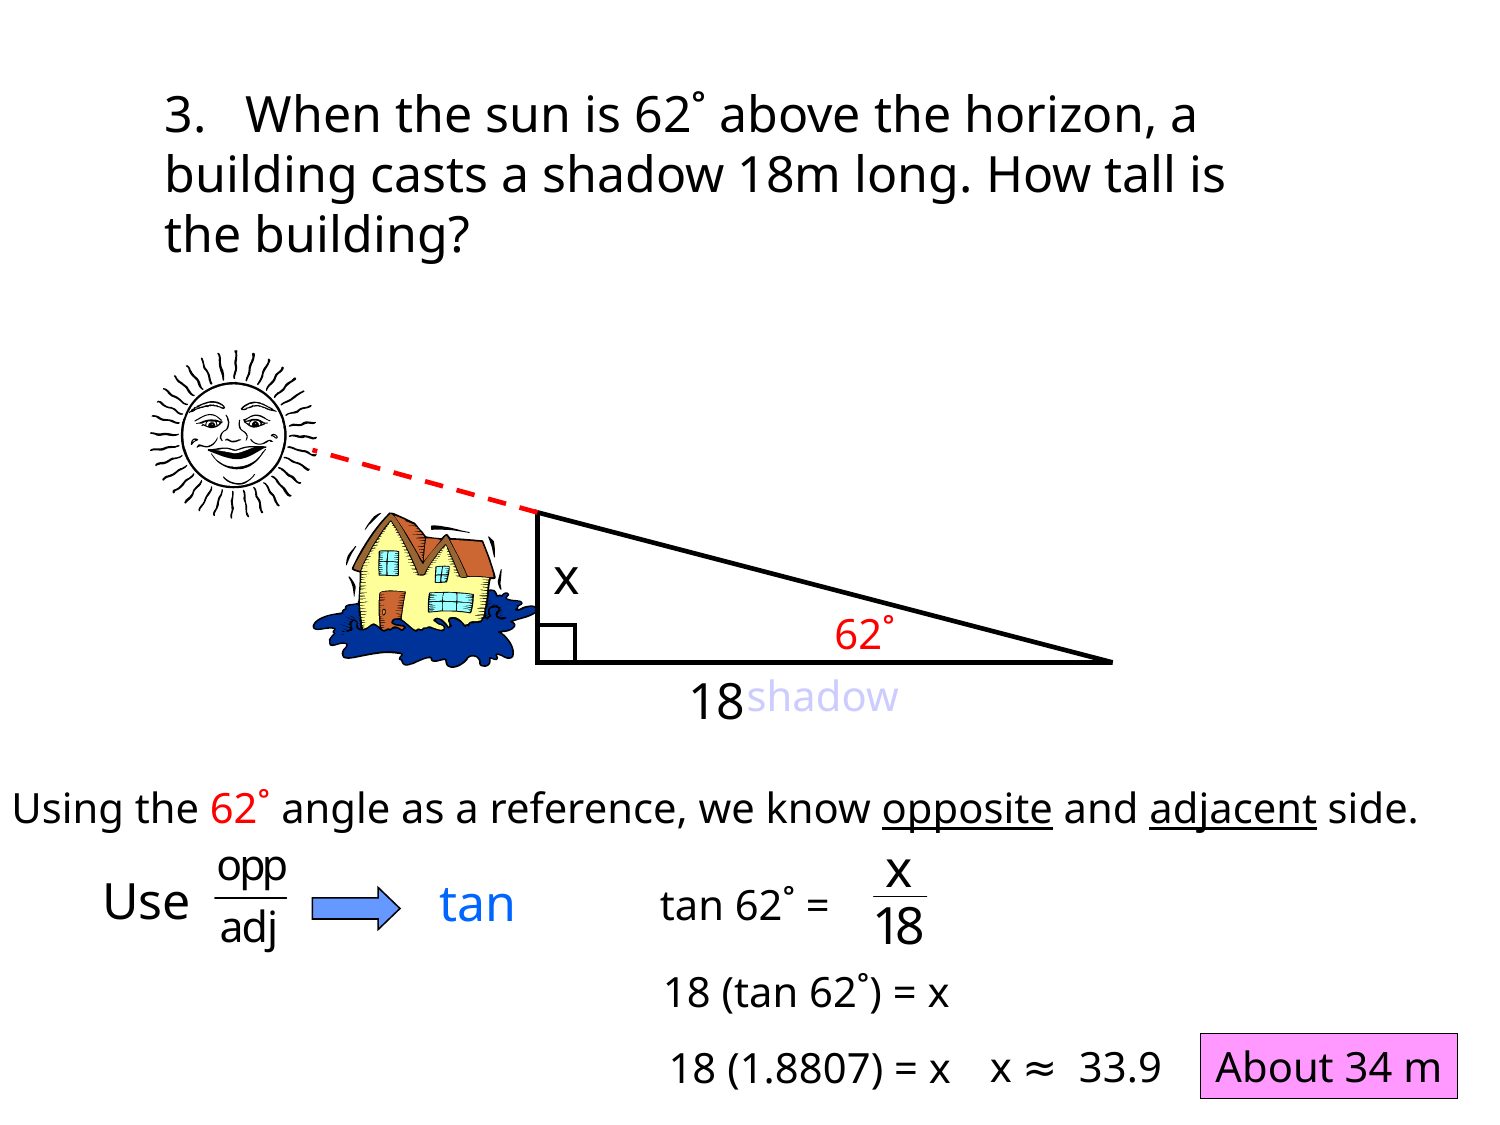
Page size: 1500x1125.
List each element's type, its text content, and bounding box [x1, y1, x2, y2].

text_box tan [424, 863, 531, 939]
text_box [910, 609, 1113, 663]
text_box 62˚ [819, 600, 910, 665]
text_box [538, 512, 874, 663]
text_box tan 62˚ = [645, 871, 856, 936]
text_box 18 (tan 62˚) = x [648, 958, 965, 1024]
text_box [866, 849, 936, 954]
text_box Using the 62˚ angle as a reference, we know opposite and adjacent side. [0, 774, 1445, 840]
picture [149, 349, 538, 669]
text_box shadow [731, 662, 914, 728]
text_box x ≈ 33.9 [974, 1033, 1177, 1099]
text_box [207, 837, 294, 963]
text_box x [541, 537, 596, 613]
text_box [541, 624, 575, 663]
text_box 18 (1.8807) = x [653, 1034, 966, 1100]
text_box Use [87, 862, 202, 938]
text_box 3. When the sun is 62˚ above the horizon, a building casts a shadow 18m long. How tall is the building? [150, 74, 1250, 270]
text_box About 34 m [1200, 1033, 1458, 1099]
text_box 18 [673, 662, 760, 738]
text_box [312, 887, 400, 930]
